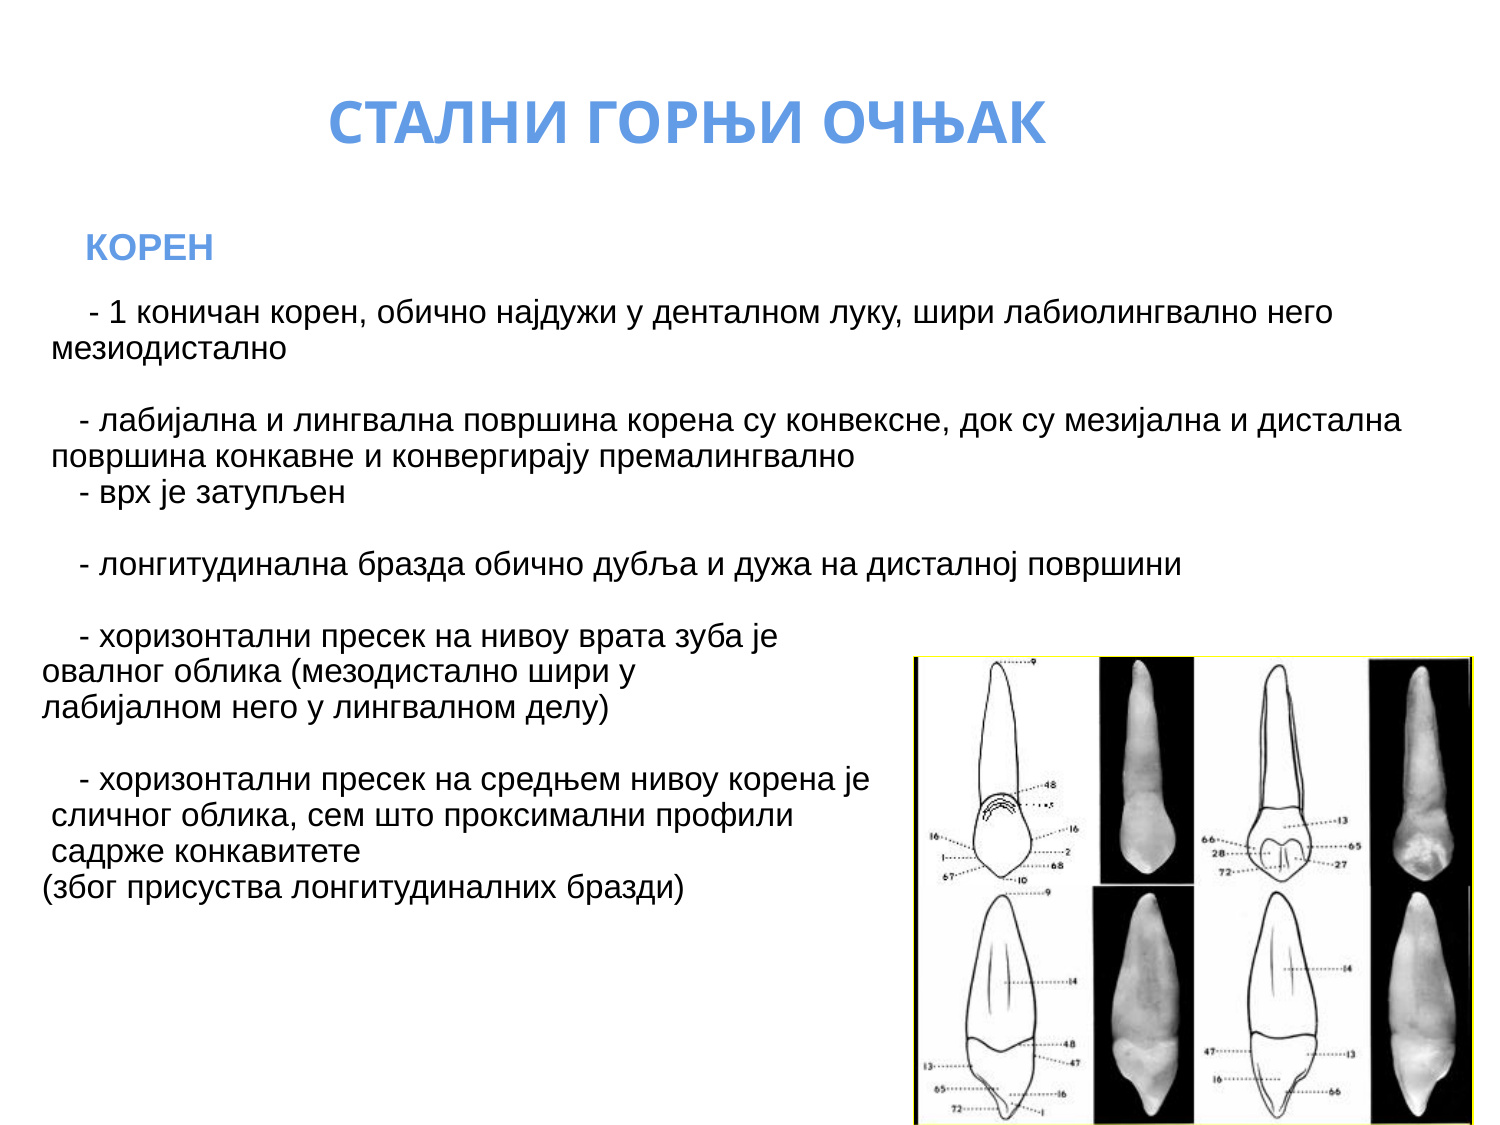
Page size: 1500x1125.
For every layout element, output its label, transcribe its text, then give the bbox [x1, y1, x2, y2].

text_box СТАЛНИ ГОРЊИ ОЧЊАК [312, 78, 1282, 163]
list КОРЕН - 1 коничан корен, обично најдужи у денталном луку, шири лабиолингвално него мезиодистално - лабијална и лингвална површина корена су конвексне, док су мезијална и дистална површинa конкавне и конвергирају премалингвално - врх је затупљен - лонгитудинална бразда обично дубља и дужа на дисталној површини - хоризонтални пресек на нивоу врата зуба је овалног облика (мезодистално шири у лабијалном него у лингвалном делу) - хоризонтални пресек на средњем нивоу корена је сличног облика, сем што проксимални профили садрже конкавитете (због присуства лонгитудиналних бразди) [17, 220, 1491, 1027]
picture [913, 657, 1473, 1125]
